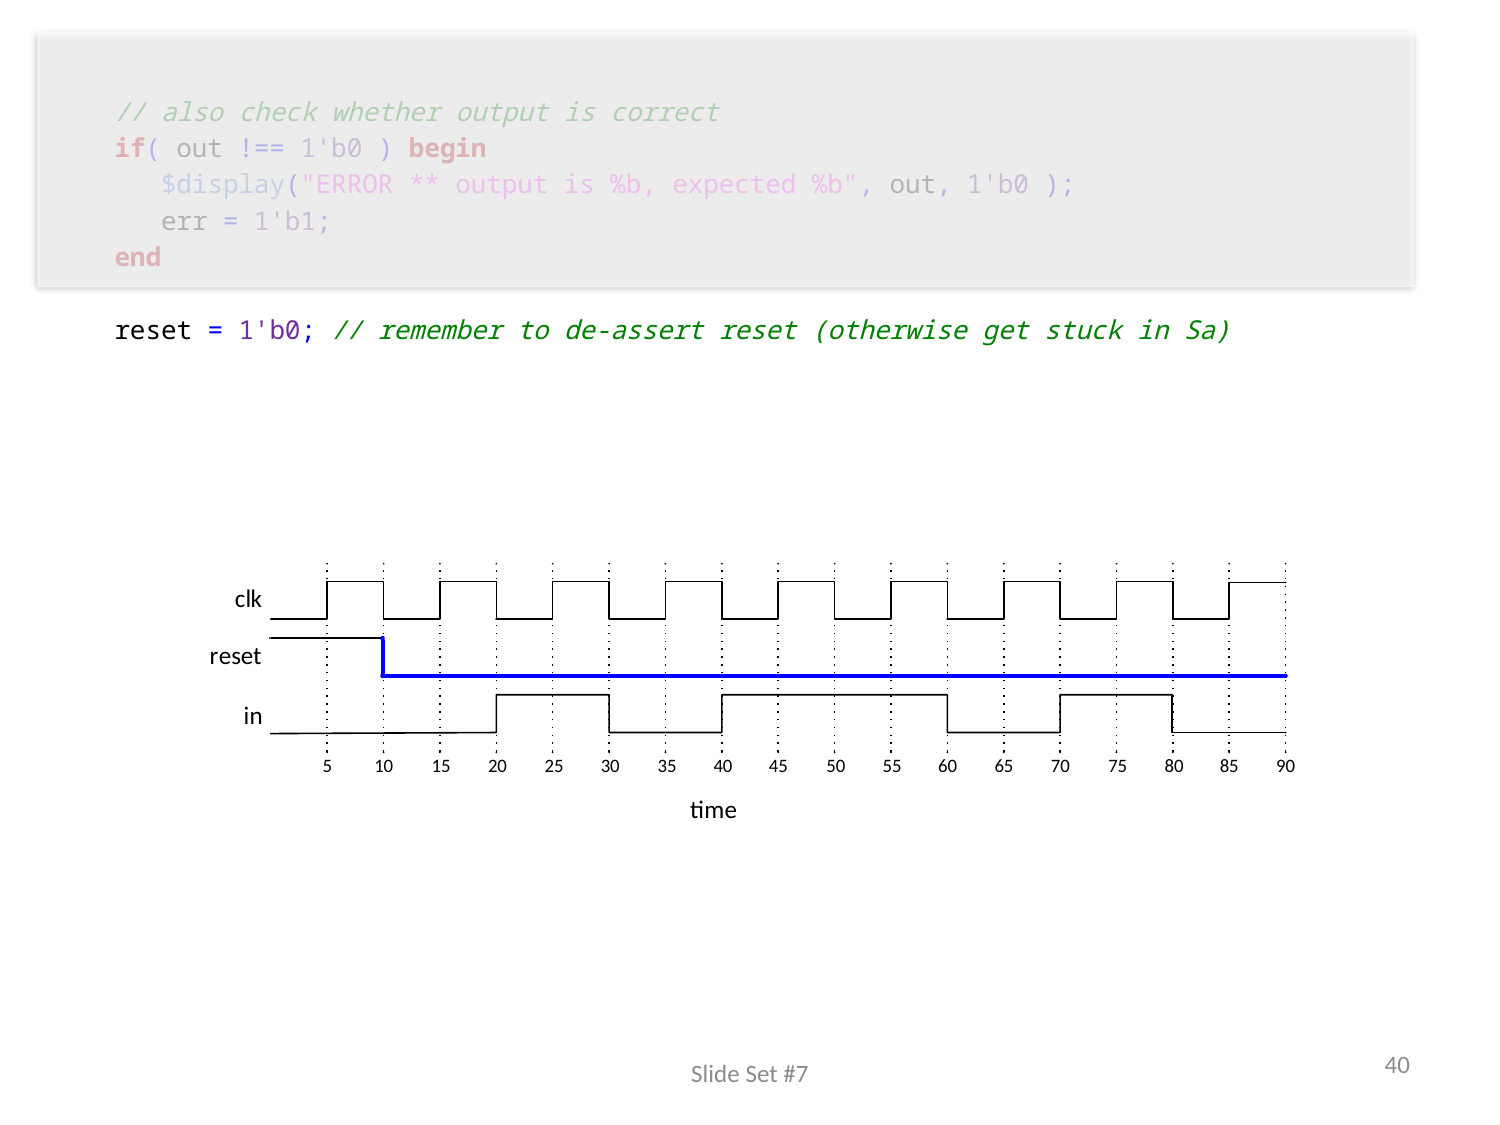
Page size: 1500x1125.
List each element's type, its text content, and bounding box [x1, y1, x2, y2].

text_box [37, 31, 1415, 288]
footer Slide Set #7 [512, 1042, 988, 1103]
list // also check whether output is correct if( out !== 1'b0 ) begin $display("ERROR ** output is %b, expected %b", out, 1'b0 ); err = 1'b1; end reset = 1'b0; // remember to de-assert reset (otherwise get stuck in Sa) [37, 295, 1400, 1116]
picture [194, 560, 1306, 838]
slide_number 40 [1074, 1033, 1425, 1094]
